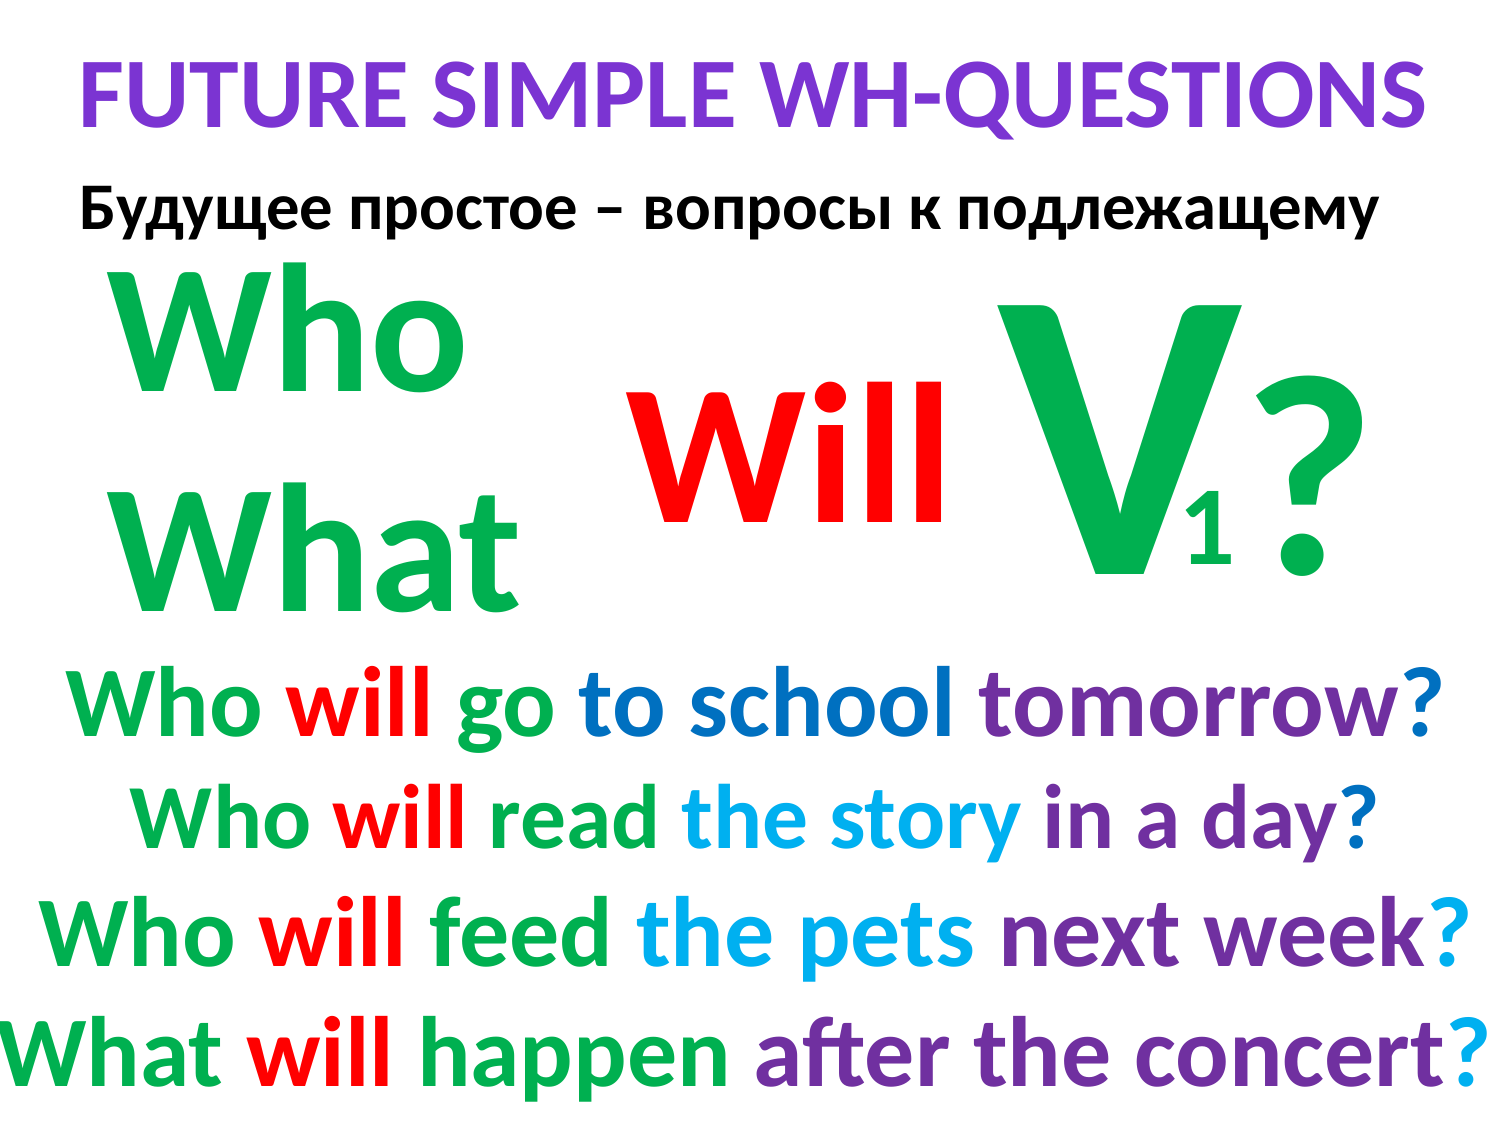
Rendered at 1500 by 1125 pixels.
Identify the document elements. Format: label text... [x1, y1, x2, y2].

text_box Будущее простое – вопросы к подлежащему [64, 155, 1500, 250]
text_box V? [756, 250, 1459, 629]
text_box 1 [1134, 444, 1280, 595]
text_box Who will go to school tomorrow? Who will read the story in a day? Who will feed the pets next week? What will happen after the concert? [0, 629, 1500, 1125]
text_box Will [756, 315, 969, 571]
text_box FUTURE SIMPLE Wh-questions [63, 20, 1445, 155]
text_box Who What [91, 200, 756, 656]
